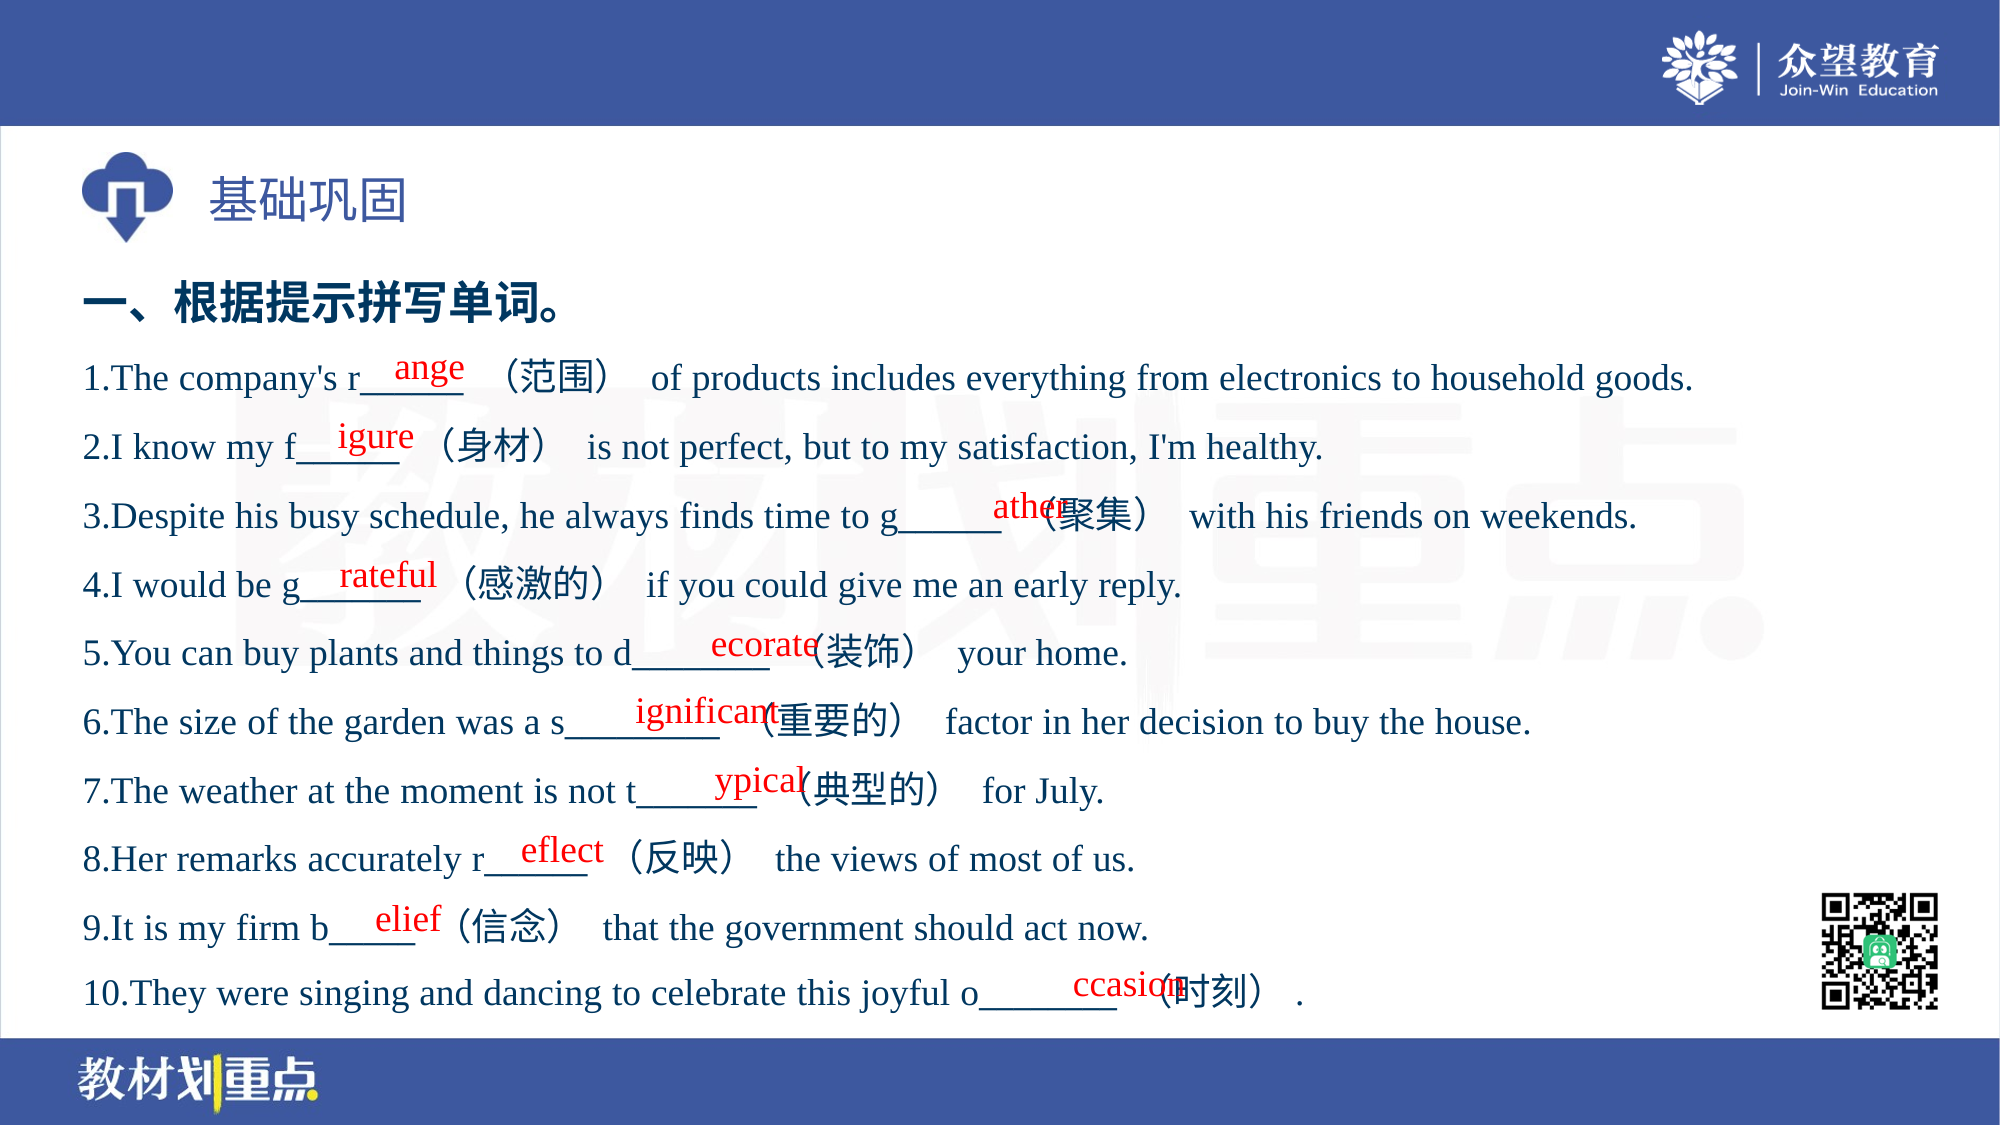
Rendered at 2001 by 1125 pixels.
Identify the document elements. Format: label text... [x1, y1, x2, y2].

text_box ange [380, 322, 479, 381]
text_box igure [323, 391, 429, 450]
text_box ather [979, 461, 1082, 520]
text_box rateful [326, 530, 452, 589]
text_box eflect [507, 805, 618, 864]
text_box 1.The company's r______ （范围） of products includes everything from electronics to household goods. 2.I know my f______ （身材） is not perfect, but to my satisfaction, I'm healthy. 3.Despite his busy schedule, he always finds time to g______ （聚集） with his friends on weekends. 4.I would be g_______ （感激的） if you could give me an early reply. 5.You can buy plants and things to d________ （装饰） your home. 6.The size of the garden was a s_________ （重要的） factor in her decision to buy the house. 7.The weather at the moment is not t_______ （典型的） for July. 8.Her remarks accurately r______ （反映） the views of most of us. 9.It is my firm b_____ （信念） that the government should act now. 10.They were singing and dancing to celebrate this joyful o________ （时刻）. [82, 329, 1817, 1006]
picture [0, 0, 2000, 1125]
text_box ypical [701, 734, 821, 793]
text_box ignificant [621, 666, 793, 725]
text_box ccasion [1059, 939, 1200, 998]
text_box ecorate [697, 599, 833, 658]
text_box elief [361, 874, 456, 933]
text_box 一、根据提示拼写单词。 [82, 247, 1817, 329]
